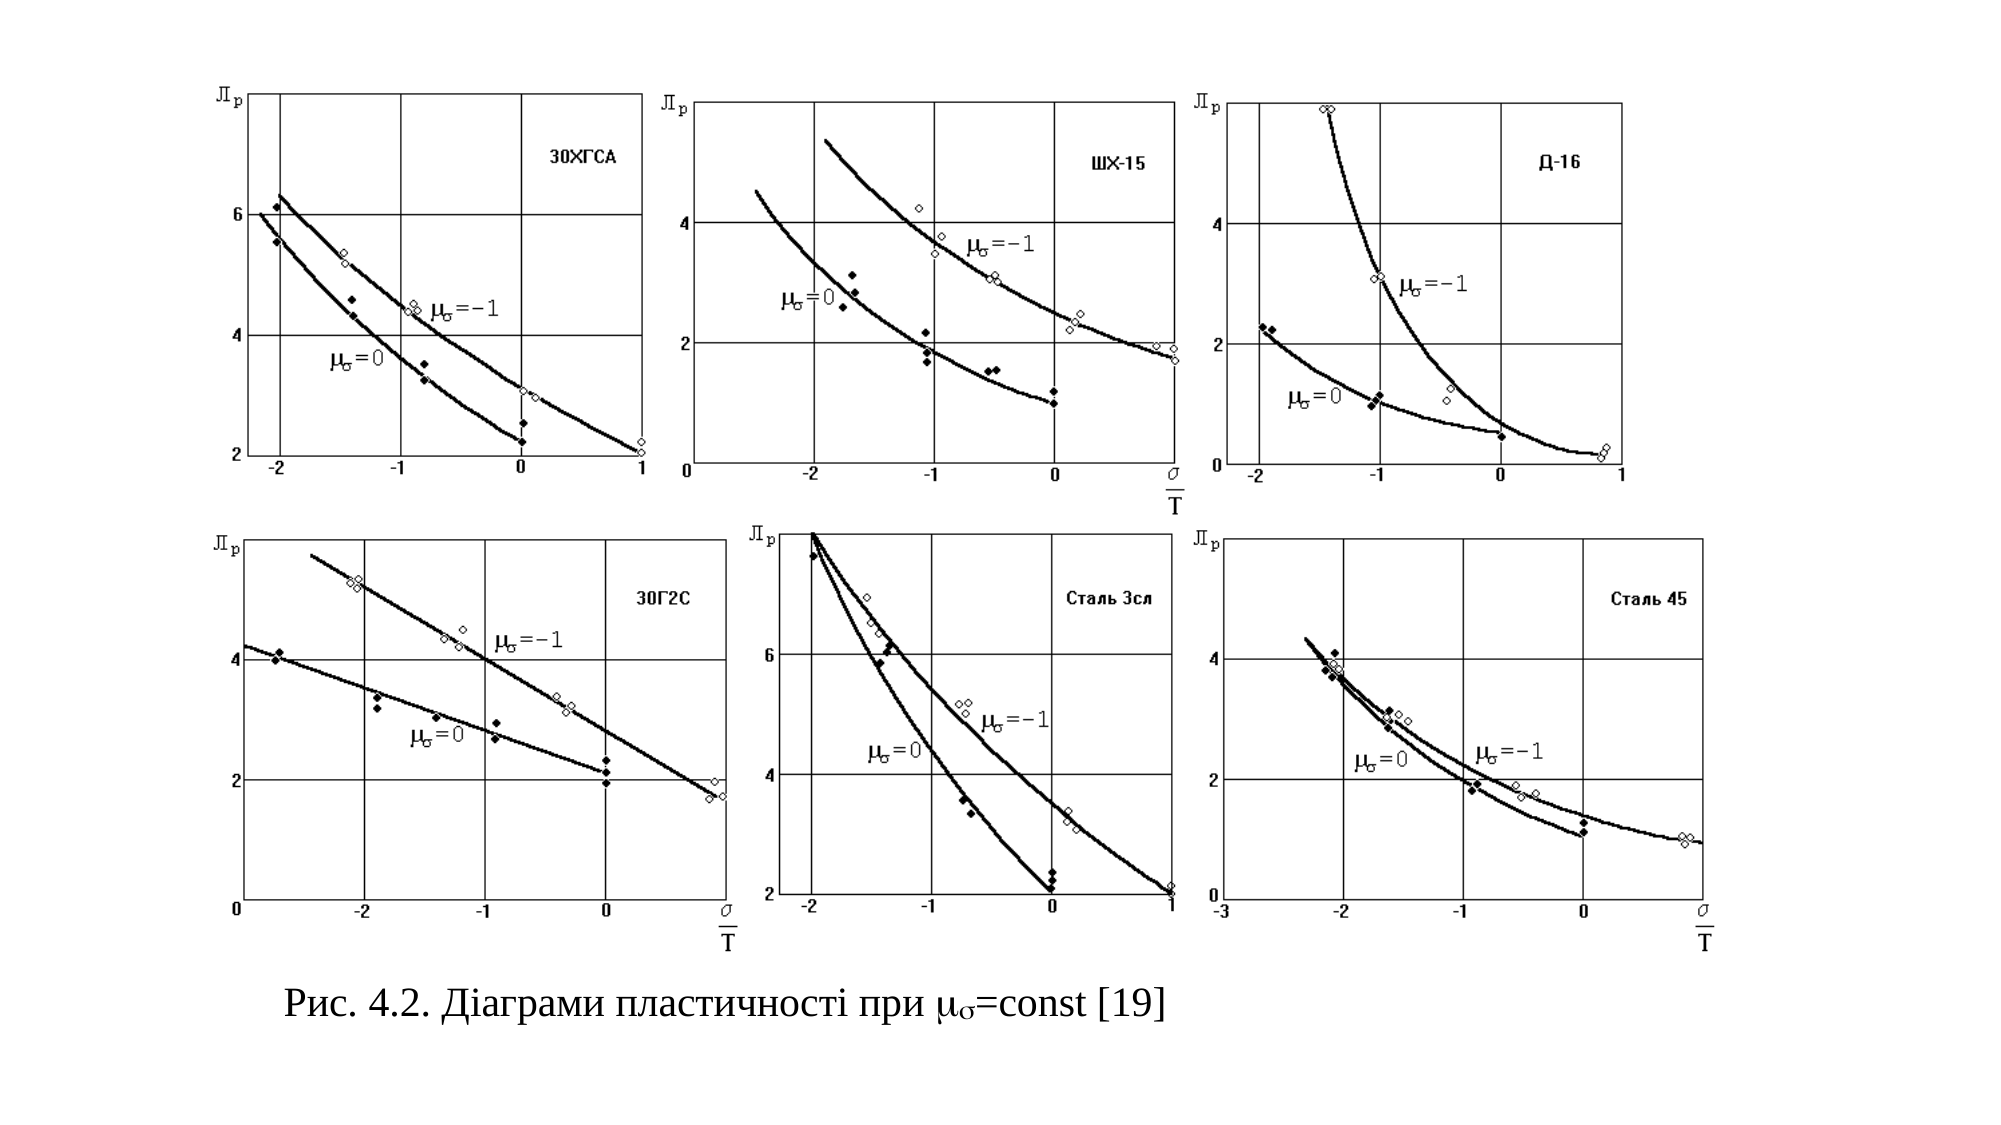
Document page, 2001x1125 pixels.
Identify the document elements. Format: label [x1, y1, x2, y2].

text_box [209, 15, 1845, 1107]
